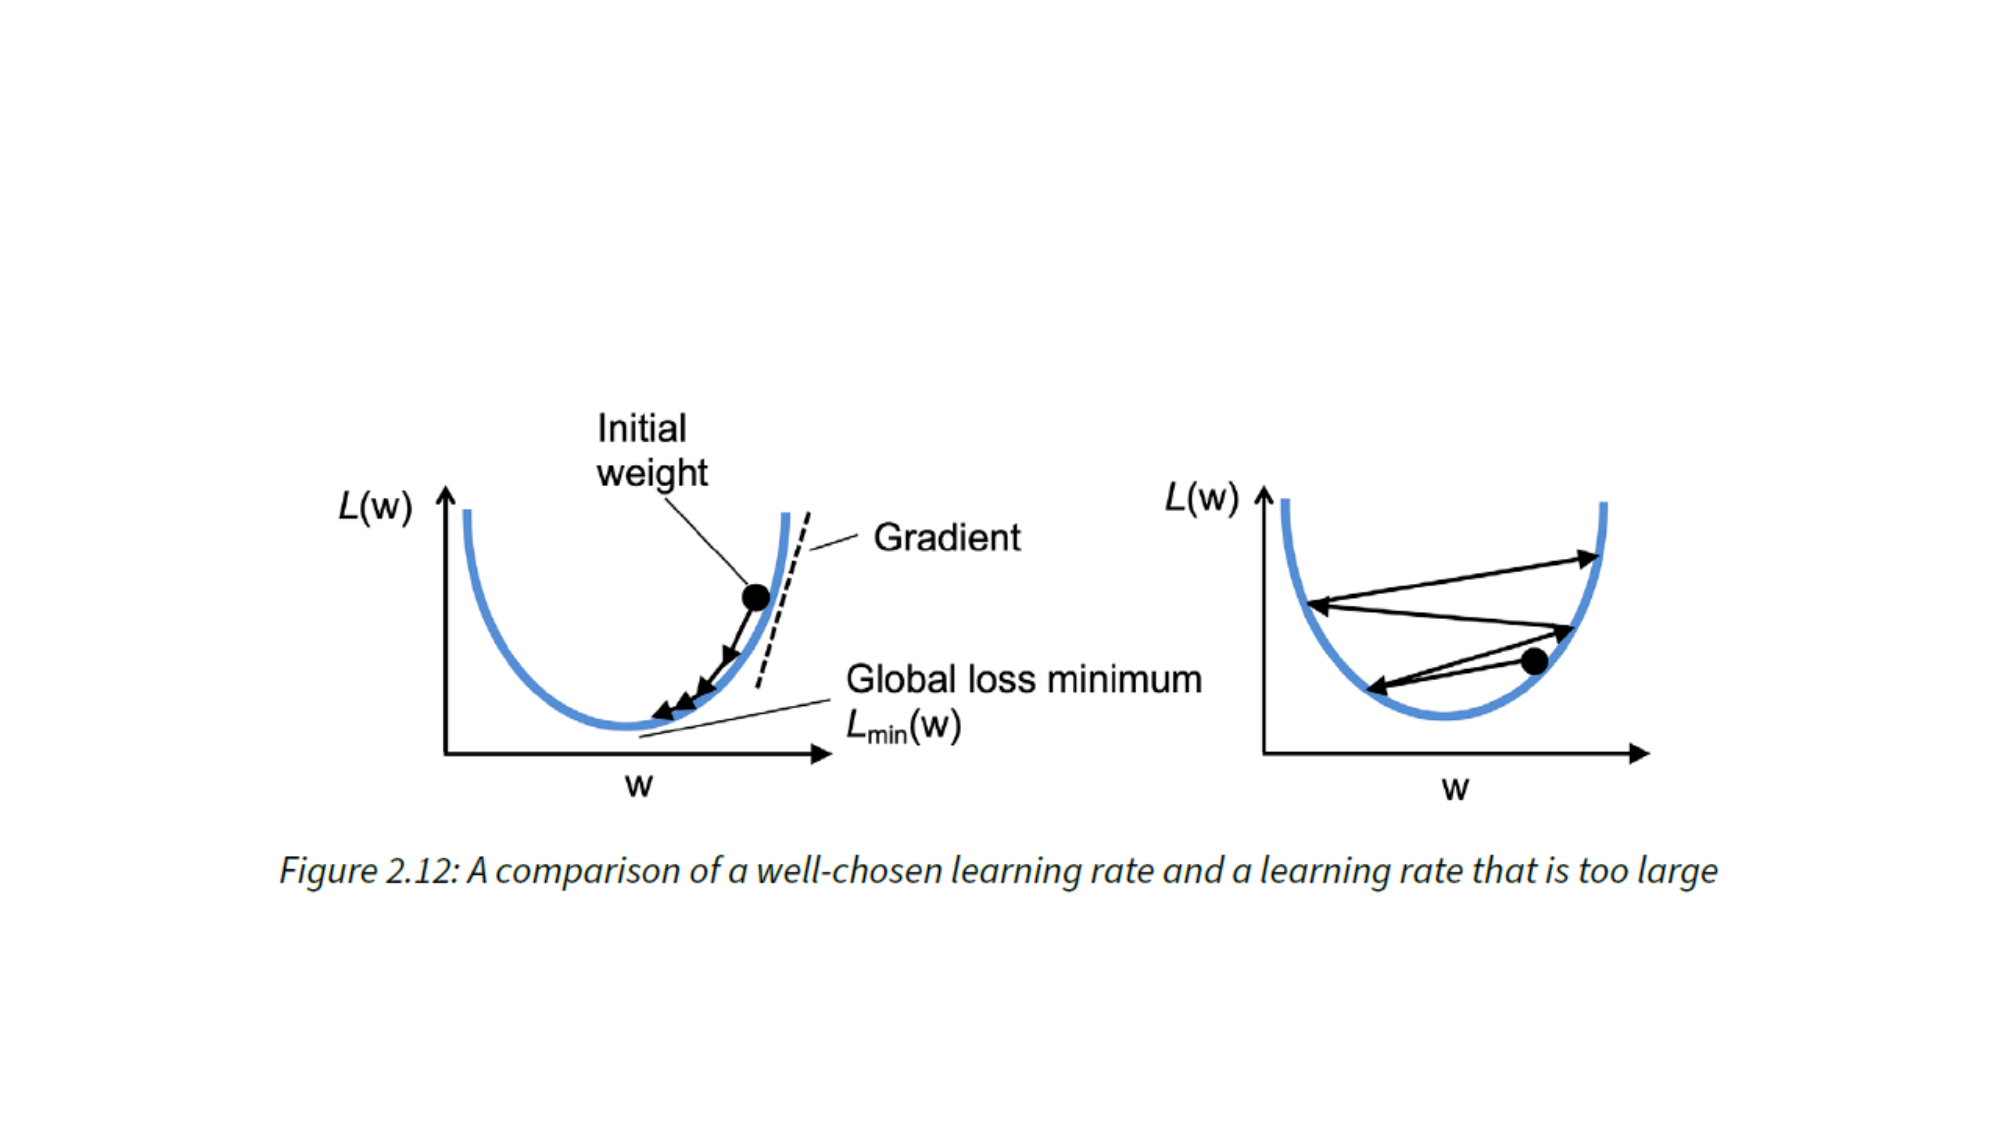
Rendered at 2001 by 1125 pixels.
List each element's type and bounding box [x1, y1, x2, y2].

list [273, 400, 1727, 913]
